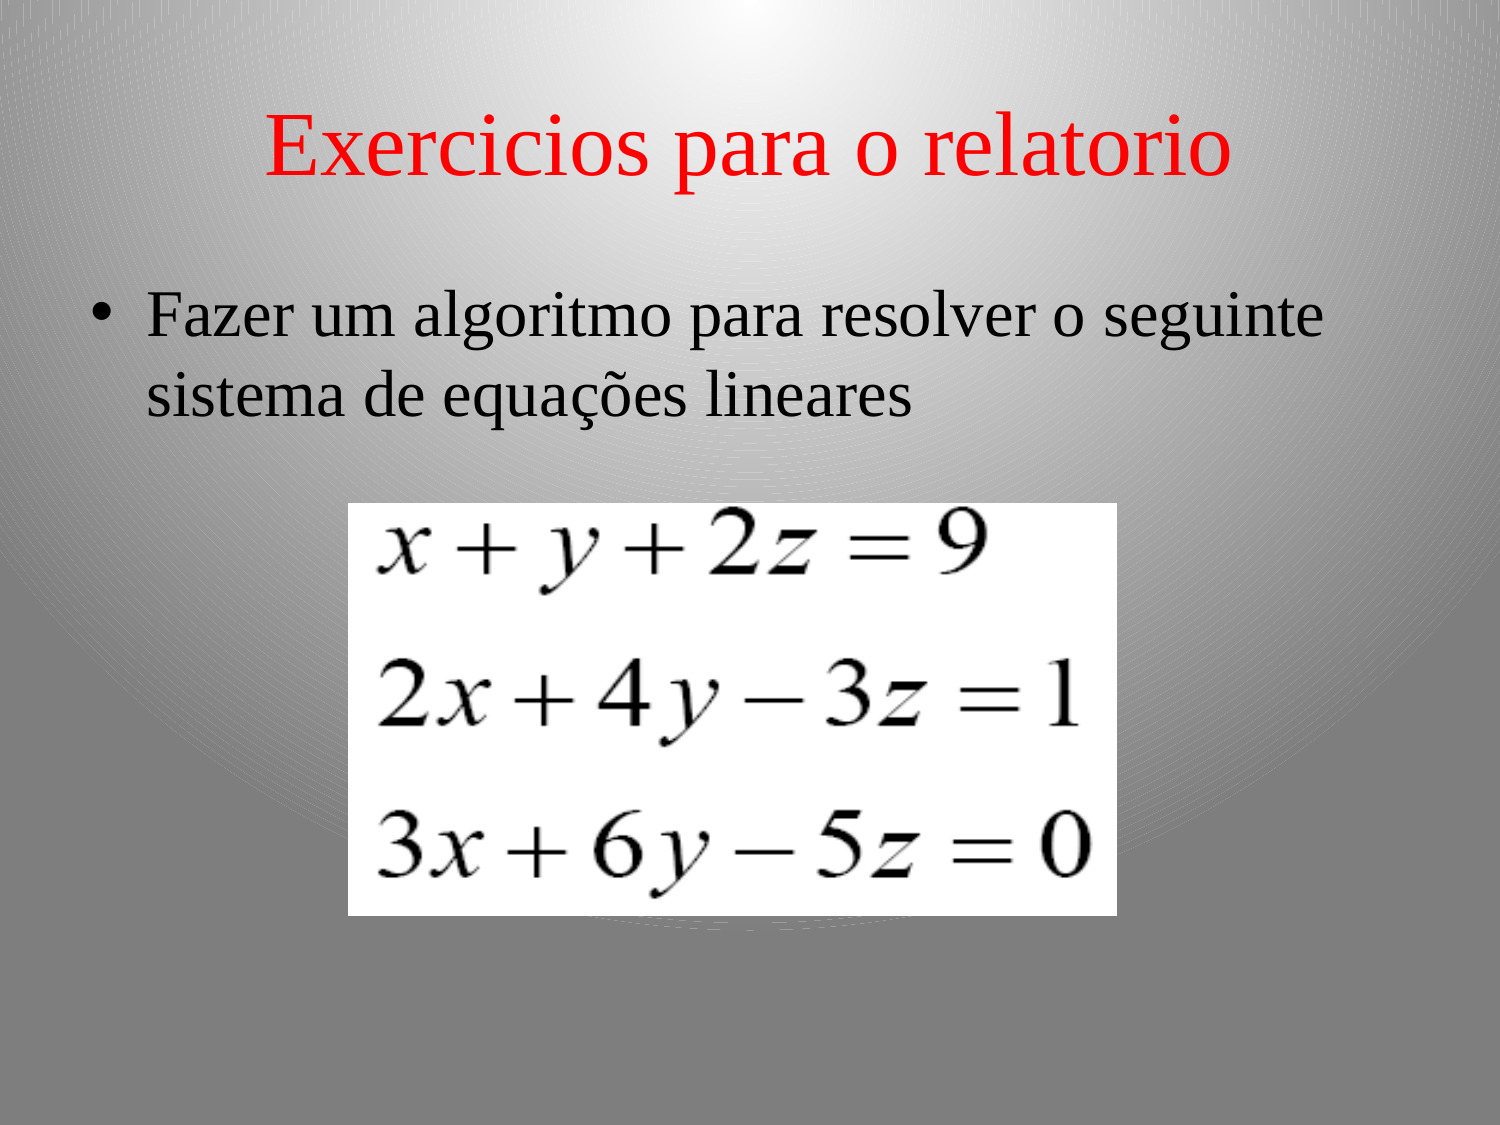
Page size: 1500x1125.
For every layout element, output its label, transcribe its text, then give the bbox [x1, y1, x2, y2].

list Fazer um algoritmo para resolver o seguinte sistema de equações lineares [75, 262, 1425, 480]
picture [348, 503, 1117, 917]
title Exercicios para o relatorio [75, 45, 1425, 233]
